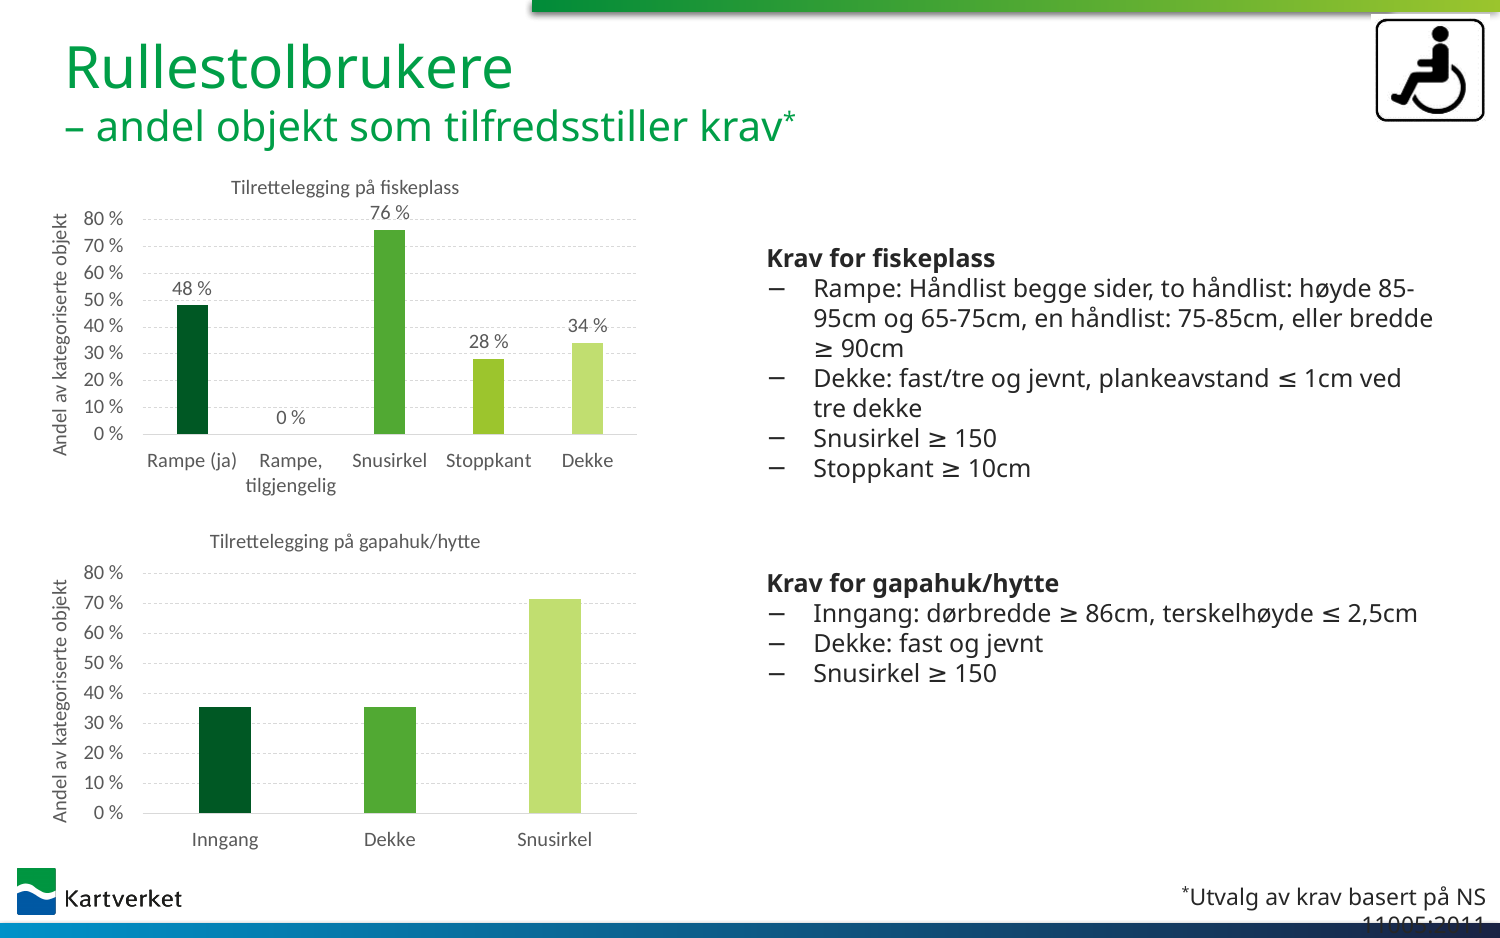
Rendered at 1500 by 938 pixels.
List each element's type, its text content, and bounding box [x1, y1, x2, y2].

text_box Krav for fiskeplass Rampe: Håndlist begge sider, to håndlist: høyde 85-95cm og 65-75cm, en håndlist: 75-85cm, eller bredde ≥ 90cm Dekke: fast/tre og jevnt, plankeavstand ≤ 1cm ved tre dekke Snusirkel ≥ 150 Stoppkant ≥ 10cm [751, 235, 1452, 490]
picture [41, 166, 650, 505]
text_box Krav for gapahuk/hytte Inngang: dørbredde ≥ 86cm, terskelhøyde ≤ 2,5cm Dekke: fast og jevnt Snusirkel ≥ 150 [751, 560, 1452, 695]
picture [1371, 13, 1491, 127]
picture [41, 520, 650, 859]
text_box Rullestolbrukere – andel objekt som tilfredsstiller krav* [49, 29, 1431, 158]
text_box *Utvalg av krav basert på NS 11005:2011 [1068, 873, 1500, 938]
